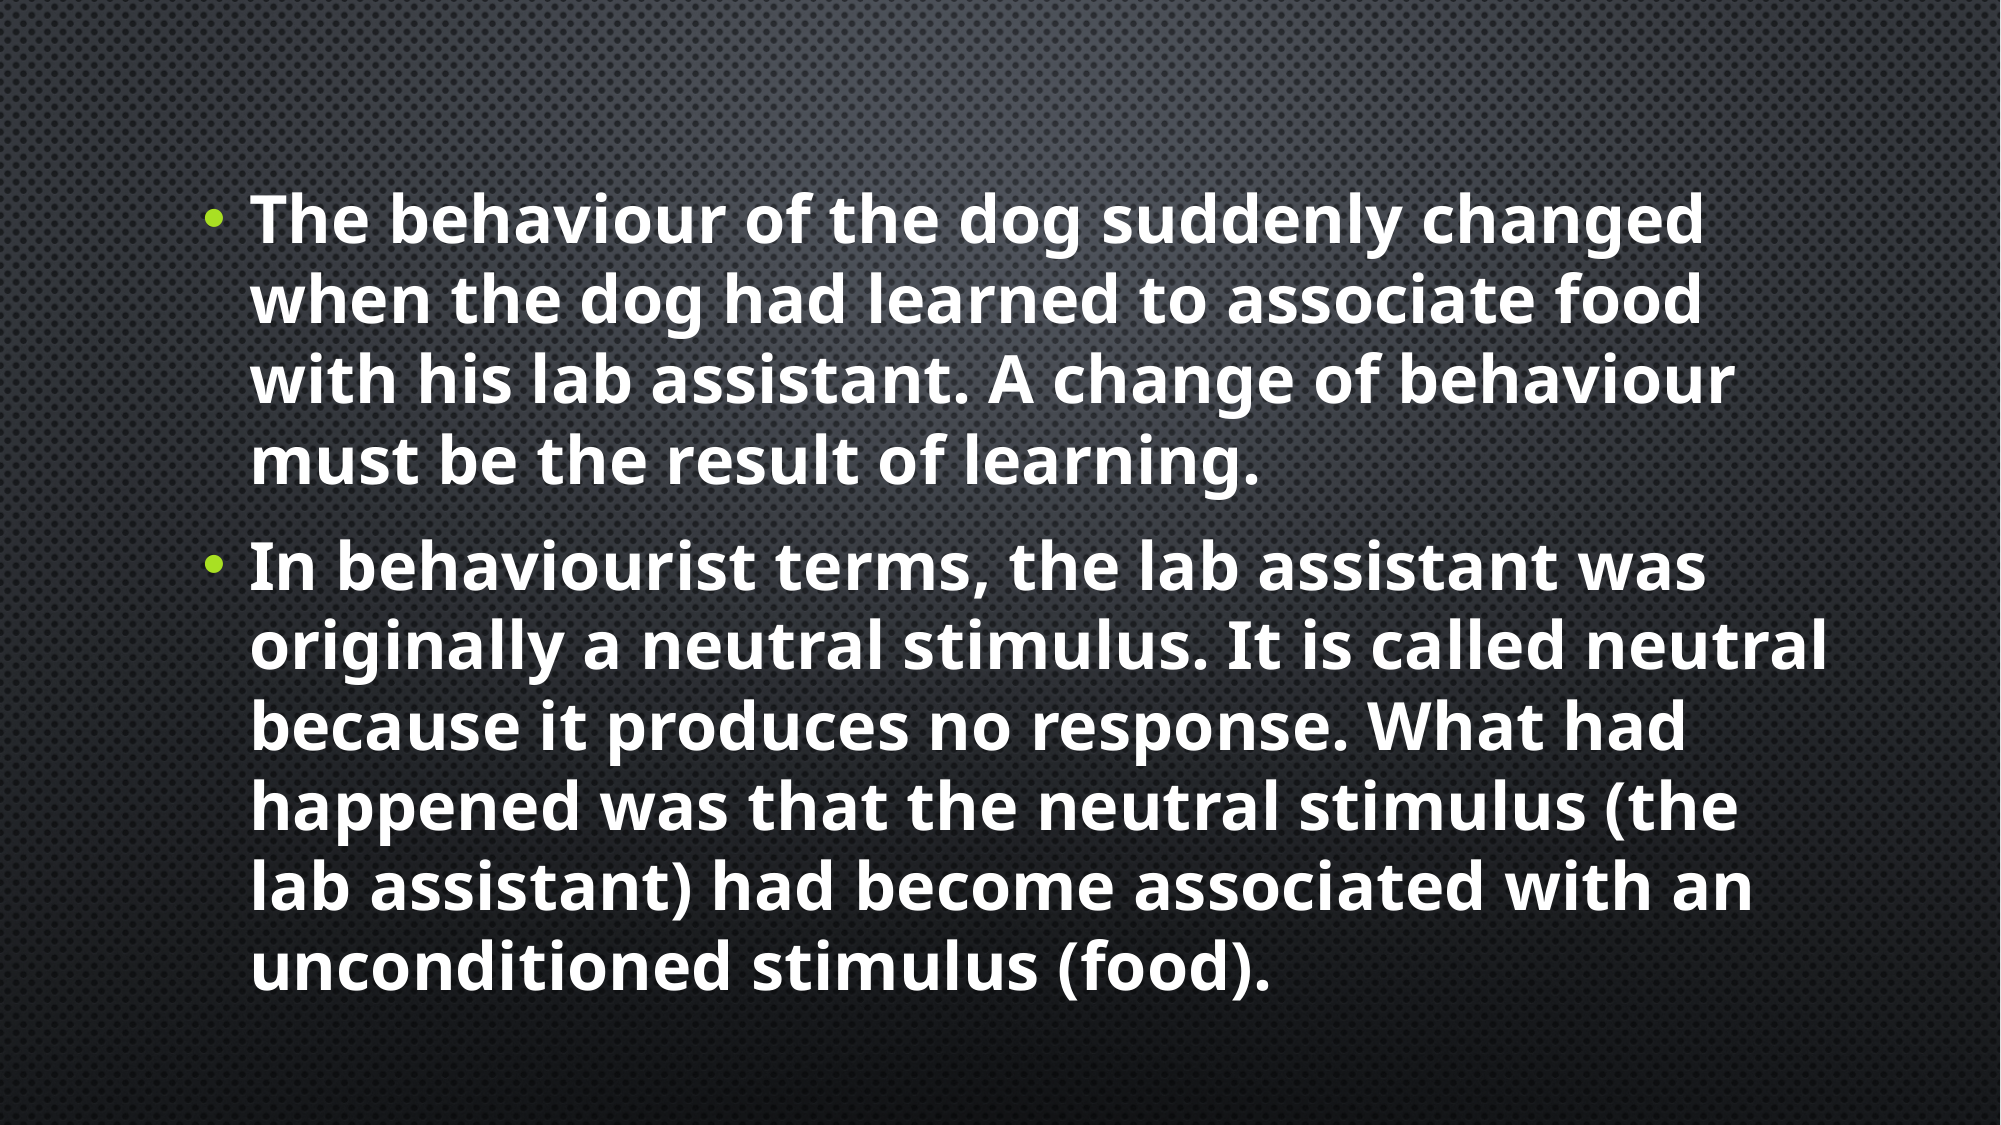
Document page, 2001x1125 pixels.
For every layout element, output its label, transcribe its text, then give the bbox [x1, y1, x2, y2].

list The behaviour of the dog suddenly changed when the dog had learned to associate food with his lab assistant. A change of behaviour must be the result of learning. In behaviourist terms, the lab assistant was originally a neutral stimulus. It is called neutral because it produces no response. What had happened was that the neutral stimulus (the lab assistant) had become associated with an unconditioned stimulus (food). [187, 90, 1872, 1091]
